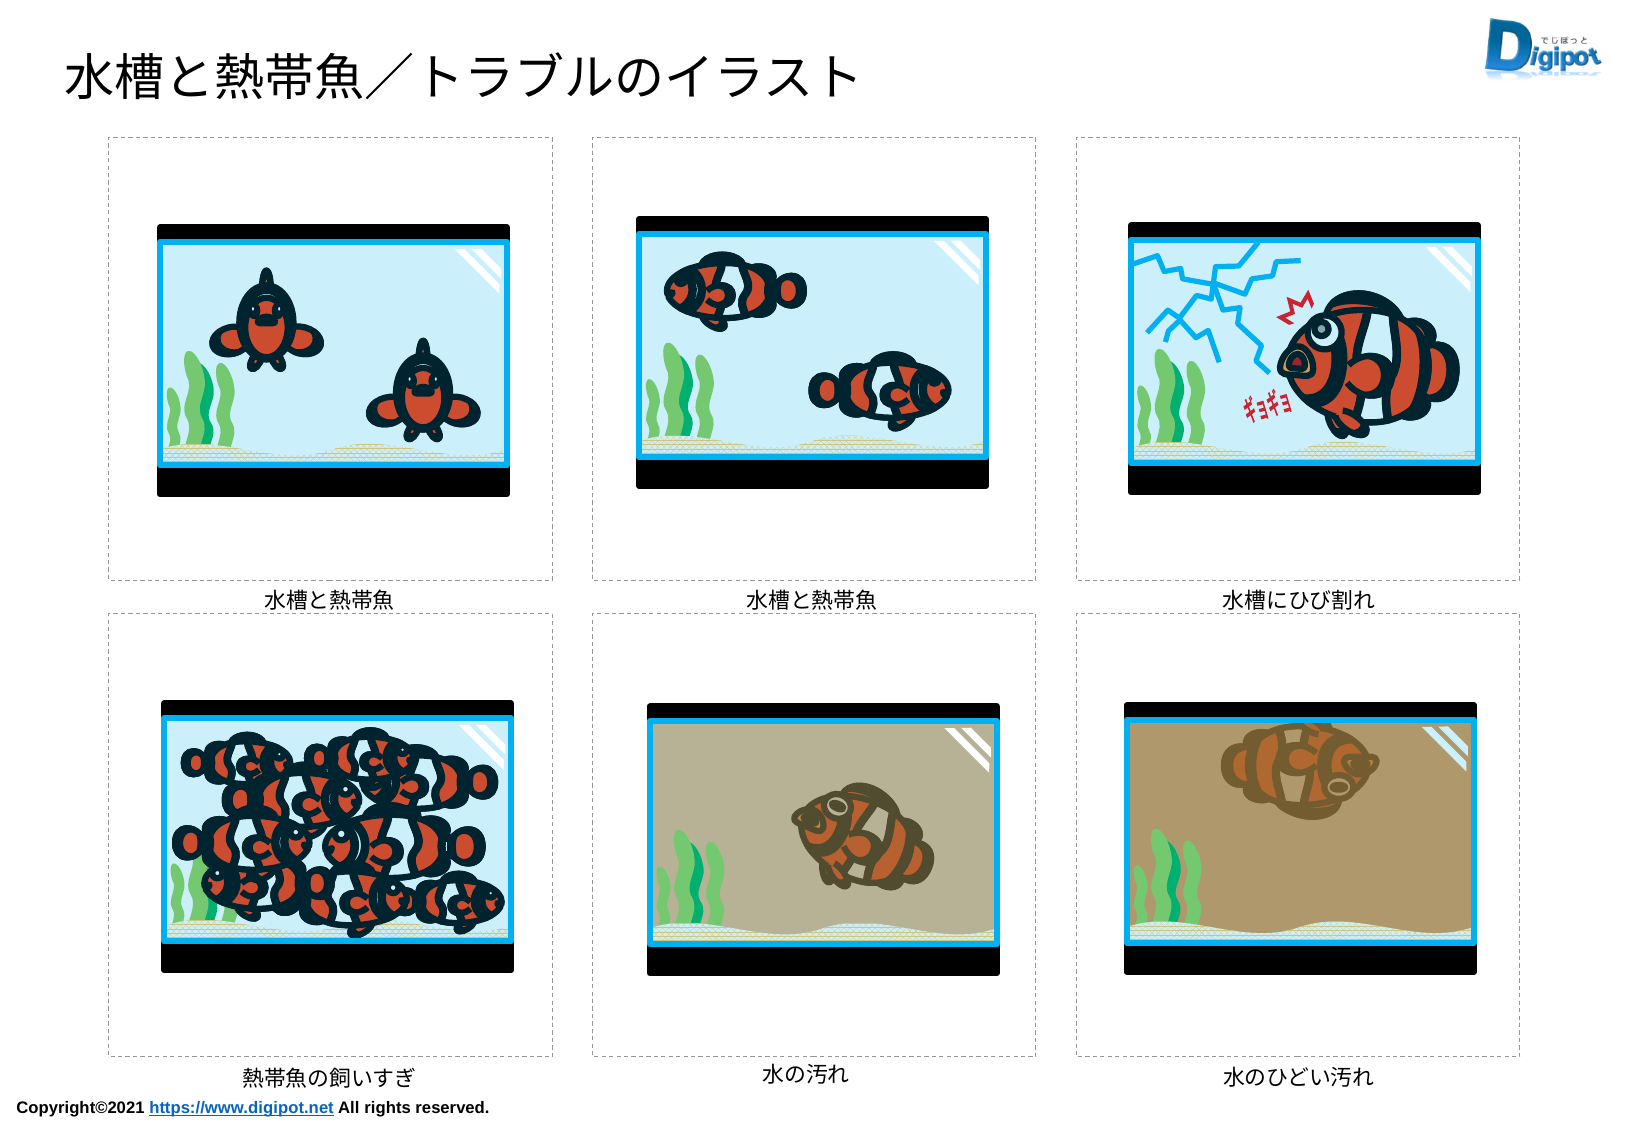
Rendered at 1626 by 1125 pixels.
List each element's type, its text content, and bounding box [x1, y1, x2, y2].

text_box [1130, 225, 1480, 493]
text_box 水槽と熱帯魚 [591, 578, 1033, 620]
text_box 水槽と熱帯魚／トラブルのイラスト [49, 38, 879, 113]
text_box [638, 219, 987, 486]
text_box 水のひどい汚れ [1078, 1055, 1520, 1097]
text_box 熱帯魚の飼いすぎ [109, 1057, 551, 1099]
text_box 水の汚れ [585, 1052, 1027, 1094]
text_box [158, 227, 507, 495]
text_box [648, 706, 997, 974]
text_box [164, 703, 513, 971]
text_box 水槽と熱帯魚 [109, 578, 551, 620]
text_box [1125, 705, 1474, 972]
picture [1485, 18, 1602, 82]
text_box 水槽にひび割れ [1078, 578, 1520, 620]
